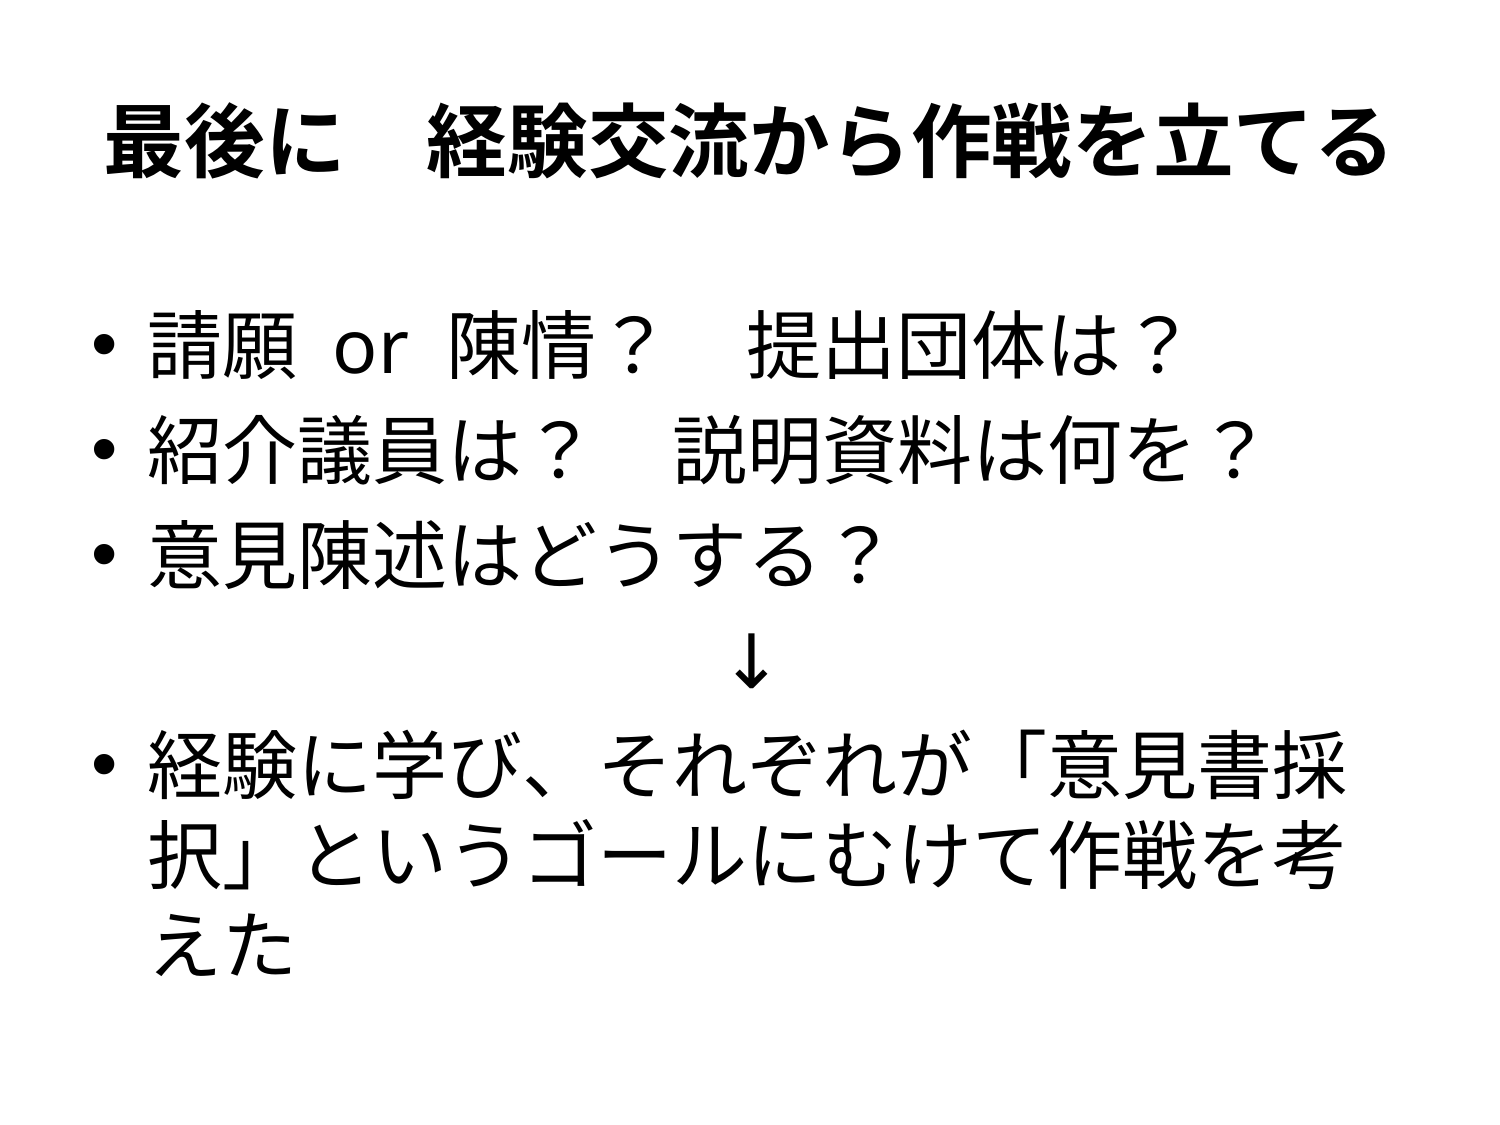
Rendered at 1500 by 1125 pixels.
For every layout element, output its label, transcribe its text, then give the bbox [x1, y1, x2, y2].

list 請願 or 陳情？ 提出団体は？ 紹介議員は？ 説明資料は何を？ 意見陳述はどうする？ ↓ 経験に学び、それぞれが「意見書採択」というゴールにむけて作戦を考えた [76, 290, 1427, 1034]
title 最後に 経験交流から作戦を立てる [75, 45, 1425, 233]
